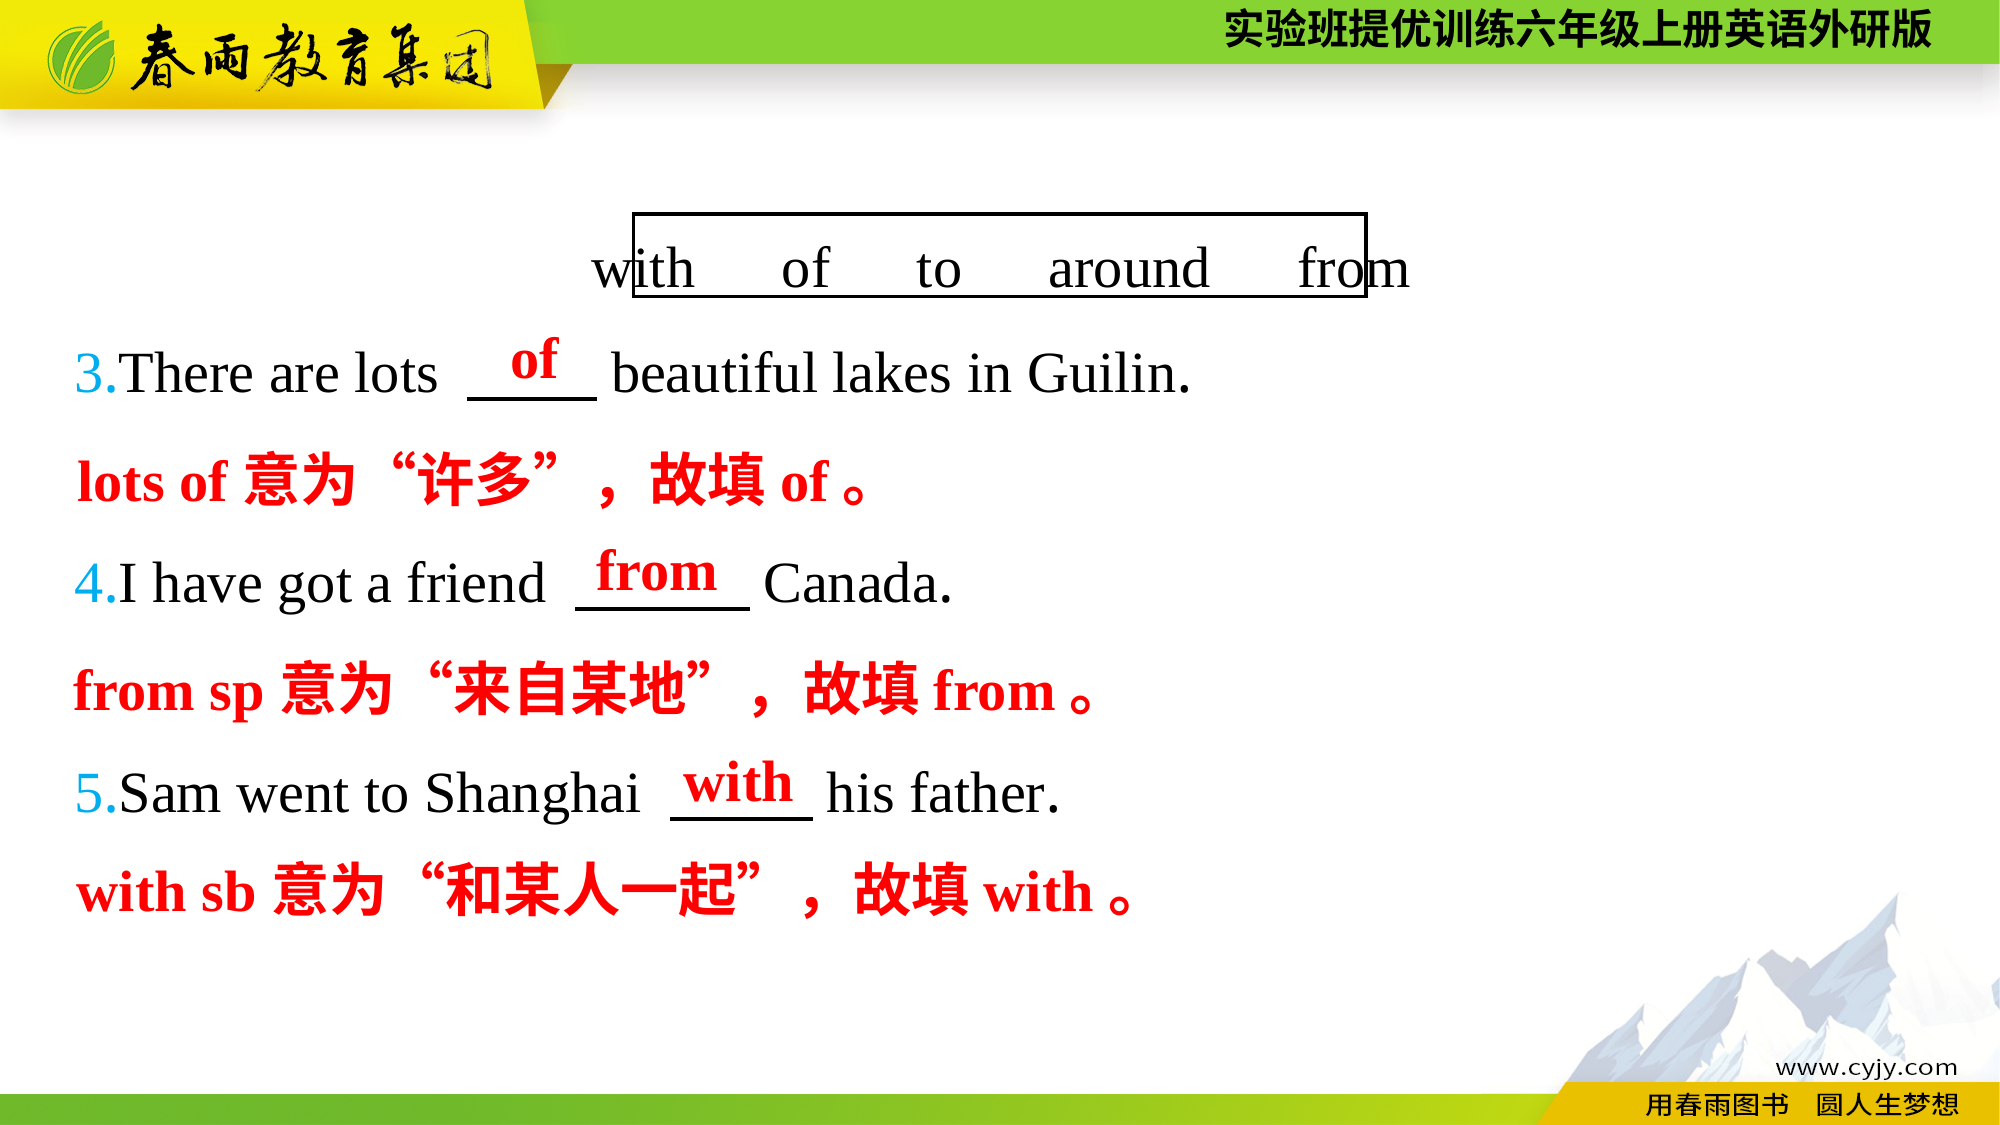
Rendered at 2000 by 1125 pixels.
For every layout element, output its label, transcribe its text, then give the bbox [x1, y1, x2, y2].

text_box from [581, 524, 736, 609]
text_box with sb意为“和某人一起”，故填with。 [62, 810, 1567, 931]
text_box lots of意为“许多”，故填of。 [62, 400, 1062, 521]
text_box with [669, 735, 822, 810]
text_box from sp意为“来自某地”，故填from。 [58, 609, 1237, 730]
text_box of [495, 312, 1496, 398]
picture [0, 0, 2000, 1125]
text_box [633, 214, 1366, 297]
list with of to around from 3.There are lots beautiful lakes in Guilin. 4.I have got a friend Canada. 5.Sam went to Shanghai his father. [59, 187, 1944, 825]
